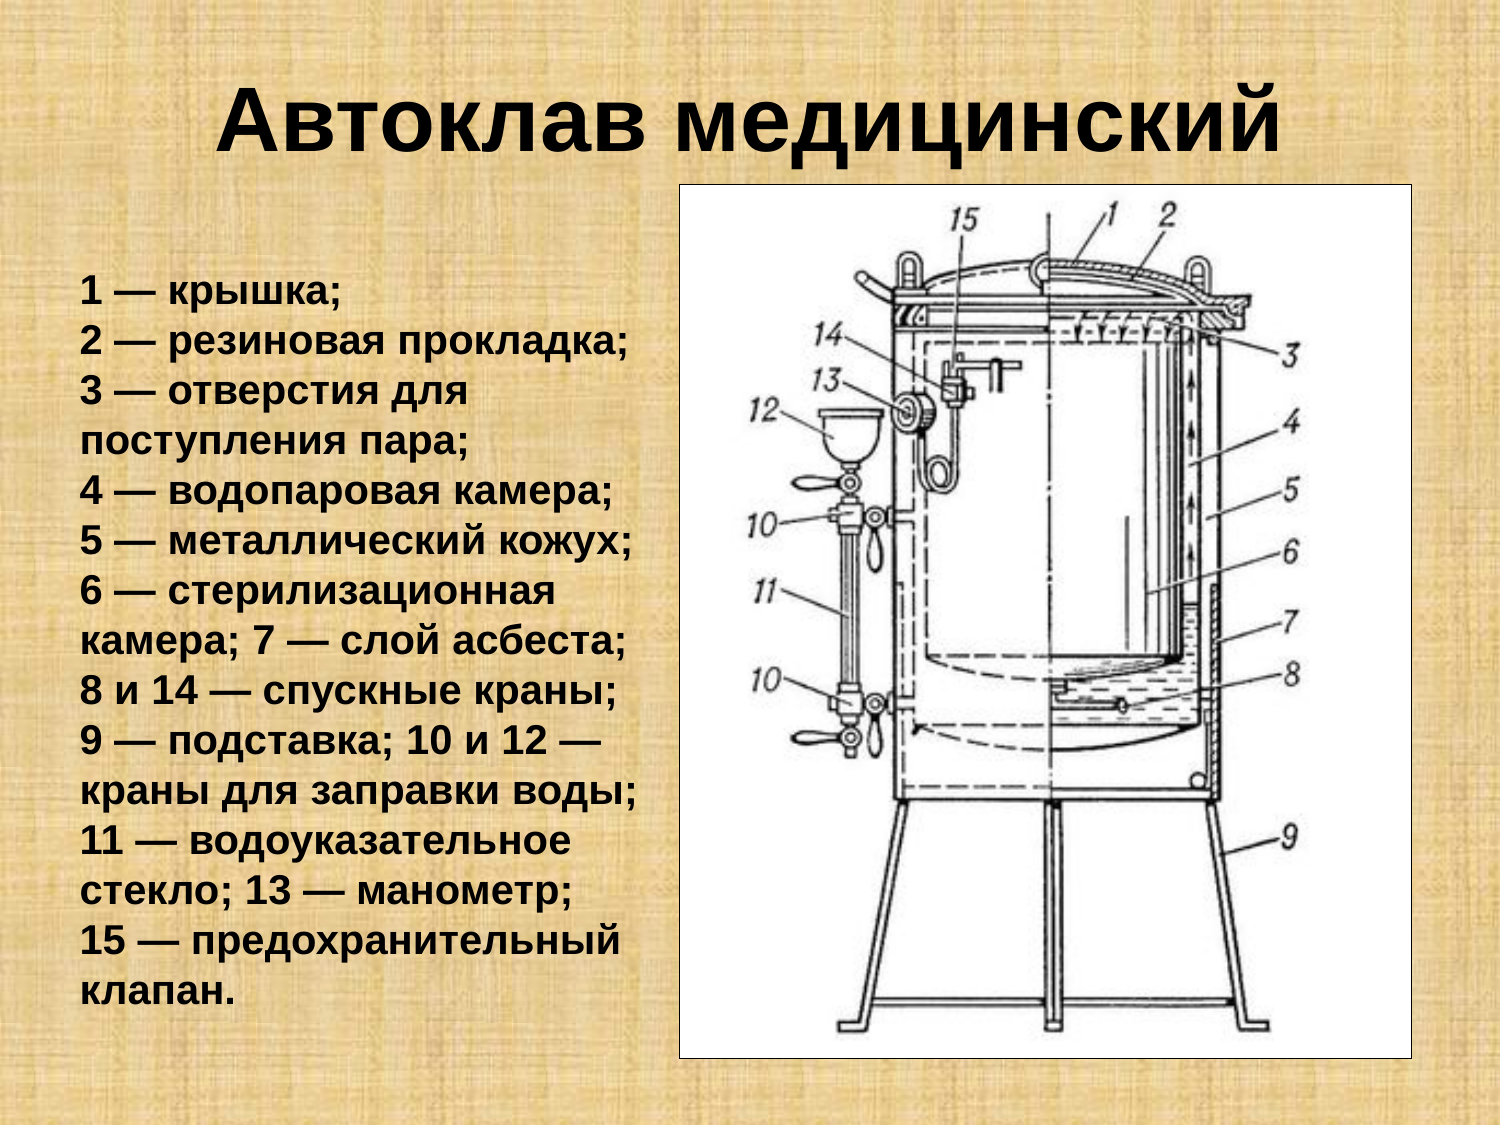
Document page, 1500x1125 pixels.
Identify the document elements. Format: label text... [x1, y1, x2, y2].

text_box 1 — крышка; 2 — резиновая прокладка; 3 — отверстия для поступления пара; 4 — водопаровая камера; 5 — металлический кожух; 6 — стерилизационная камера; 7 — слой асбеста; 8 и 14 — спускные краны; 9 — подставка; 10 и 12 — краны для заправки воды; 11 — водоуказательное стекло; 13 — манометр; 15 — предохранительный клапан. [64, 255, 668, 1066]
title Автоклав медицинский [75, 45, 1425, 185]
picture [0, 0, 1500, 1125]
